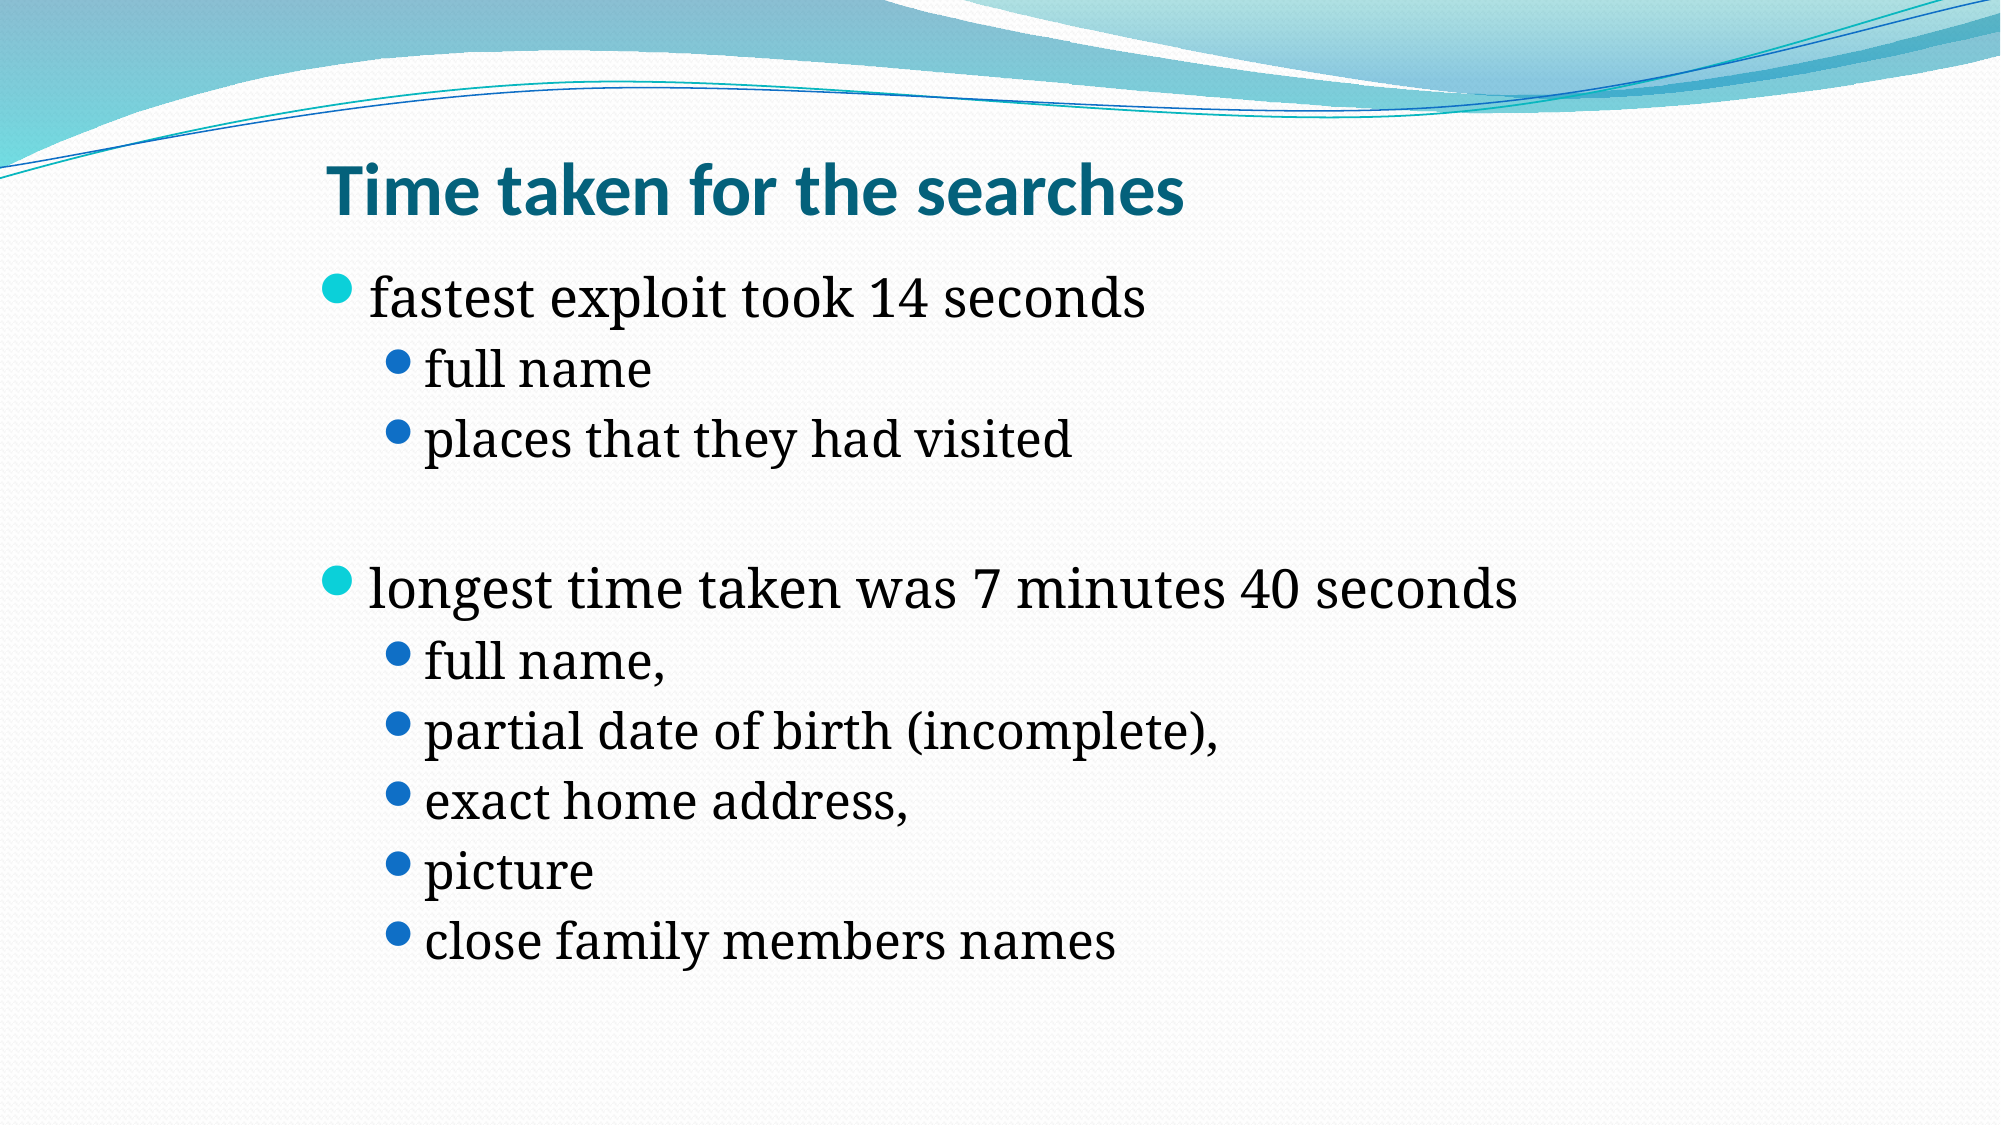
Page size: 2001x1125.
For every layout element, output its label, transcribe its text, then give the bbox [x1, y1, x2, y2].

list fastest exploit took 14 seconds full name places that they had visited longest time taken was 7 minutes 40 seconds full name, partial date of birth (incomplete), exact home address, picture close family members names [303, 255, 1675, 1083]
title Time taken for the searches [326, 42, 1677, 231]
